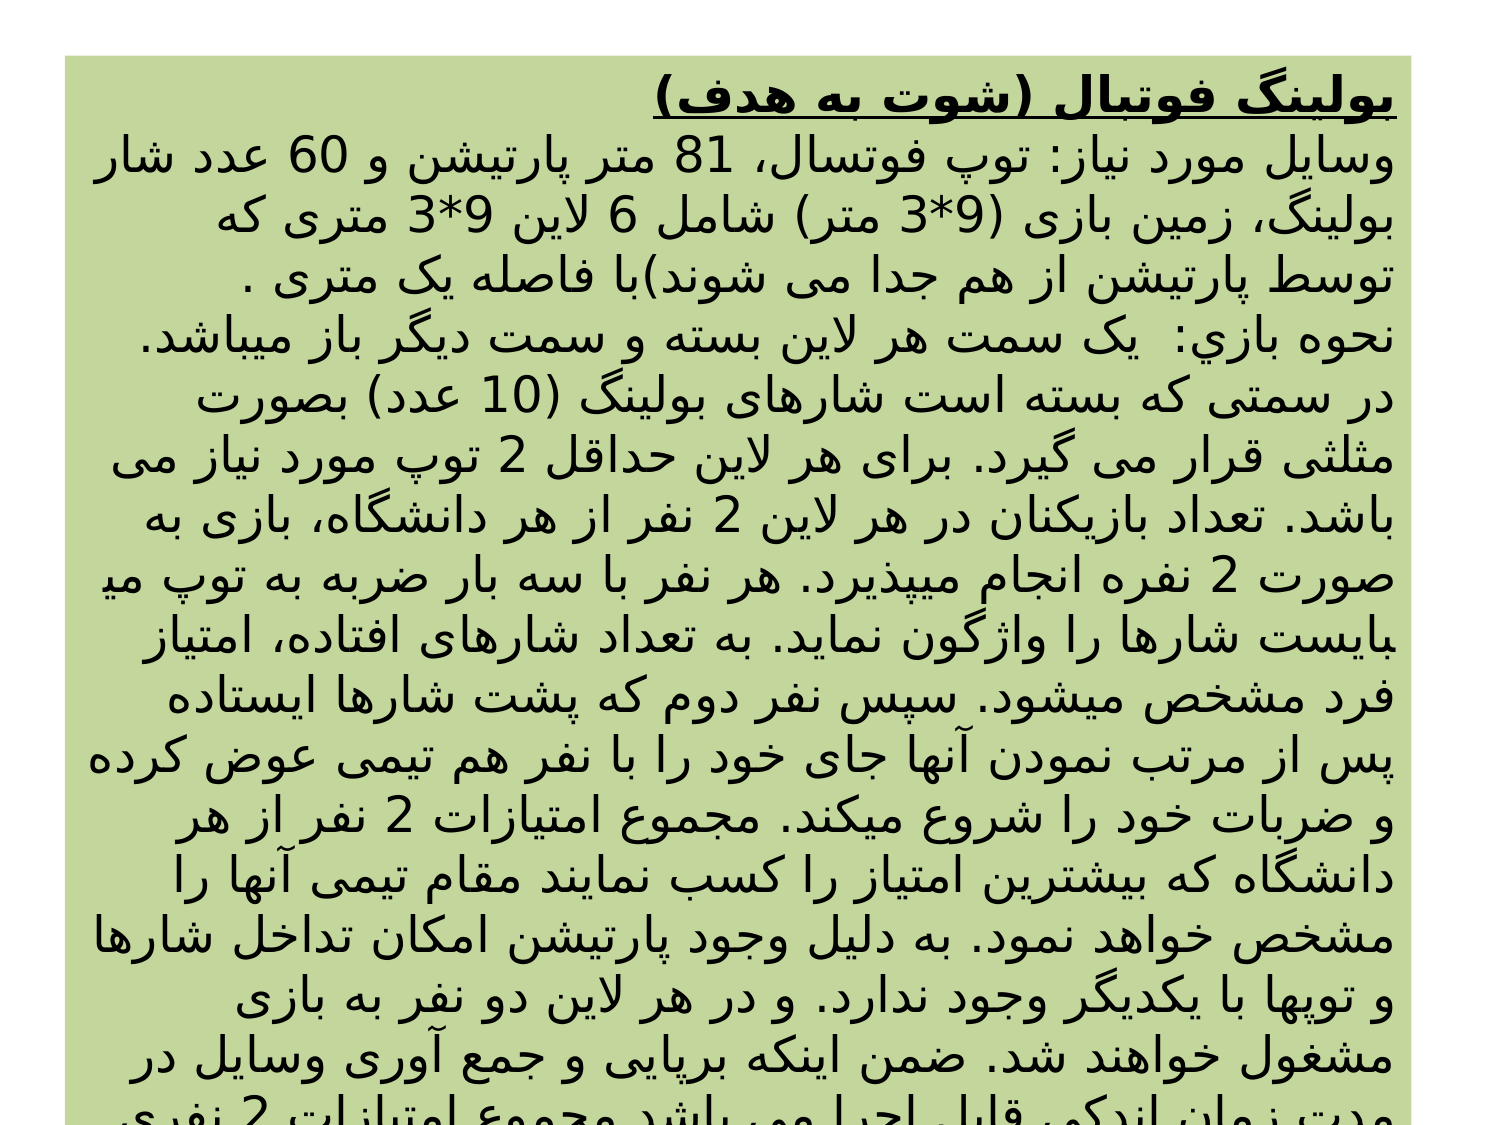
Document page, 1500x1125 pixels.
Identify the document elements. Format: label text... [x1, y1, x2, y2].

text_box بولینگ فوتبال (شوت به هدف) وسایل مورد نیاز: توپ فوتسال، 81 متر پارتیشن و 60 عدد شار بولینگ، زمین بازی (9*3 متر) شامل 6 لاین 9*3 متری که توسط پارتیشن از هم جدا می شوند)با فاصله یک متری . نحوه بازي: یک سمت هر لاین بسته و سمت دیگر باز می­باشد. در سمتی که بسته است شارهای بولینگ (10 عدد) بصورت مثلثی قرار می گیرد. برای هر لاین حداقل 2 توپ مورد نیاز می باشد. تعداد بازیکنان در هر لاین 2 نفر از هر دانشگاه، بازی به صورت 2 نفره انجام می­پذیرد. هر نفر با سه بار ضربه به توپ می­بایست شارها را واژگون نماید. به تعداد شارهای افتاده، امتیاز فرد مشخص می­شود. سپس نفر دوم که پشت شارها ایستاده پس از مرتب نمودن آنها جای خود را با نفر هم تیمی عوض کرده و ضربات خود را شروع می­کند. مجموع امتیازات 2 نفر از هر دانشگاه که بیشترین امتیاز را کسب نمایند مقام تیمی آنها را مشخص خواهد نمود. به دلیل وجود پارتیشن امکان تداخل شارها و توپ­ها با یکدیگر وجود ندارد. و در هر لاین دو نفر به بازی مشغول خواهند شد. ضمن اینکه برپایی و جمع آوری وسایل در مدت زمان اندکی قابل اجرا می باشد.مجموع امتیازات 2 نفری که بیشترین امتیاز را کسب نمایند برنده محسوب می شوند. [64, 55, 1412, 1125]
